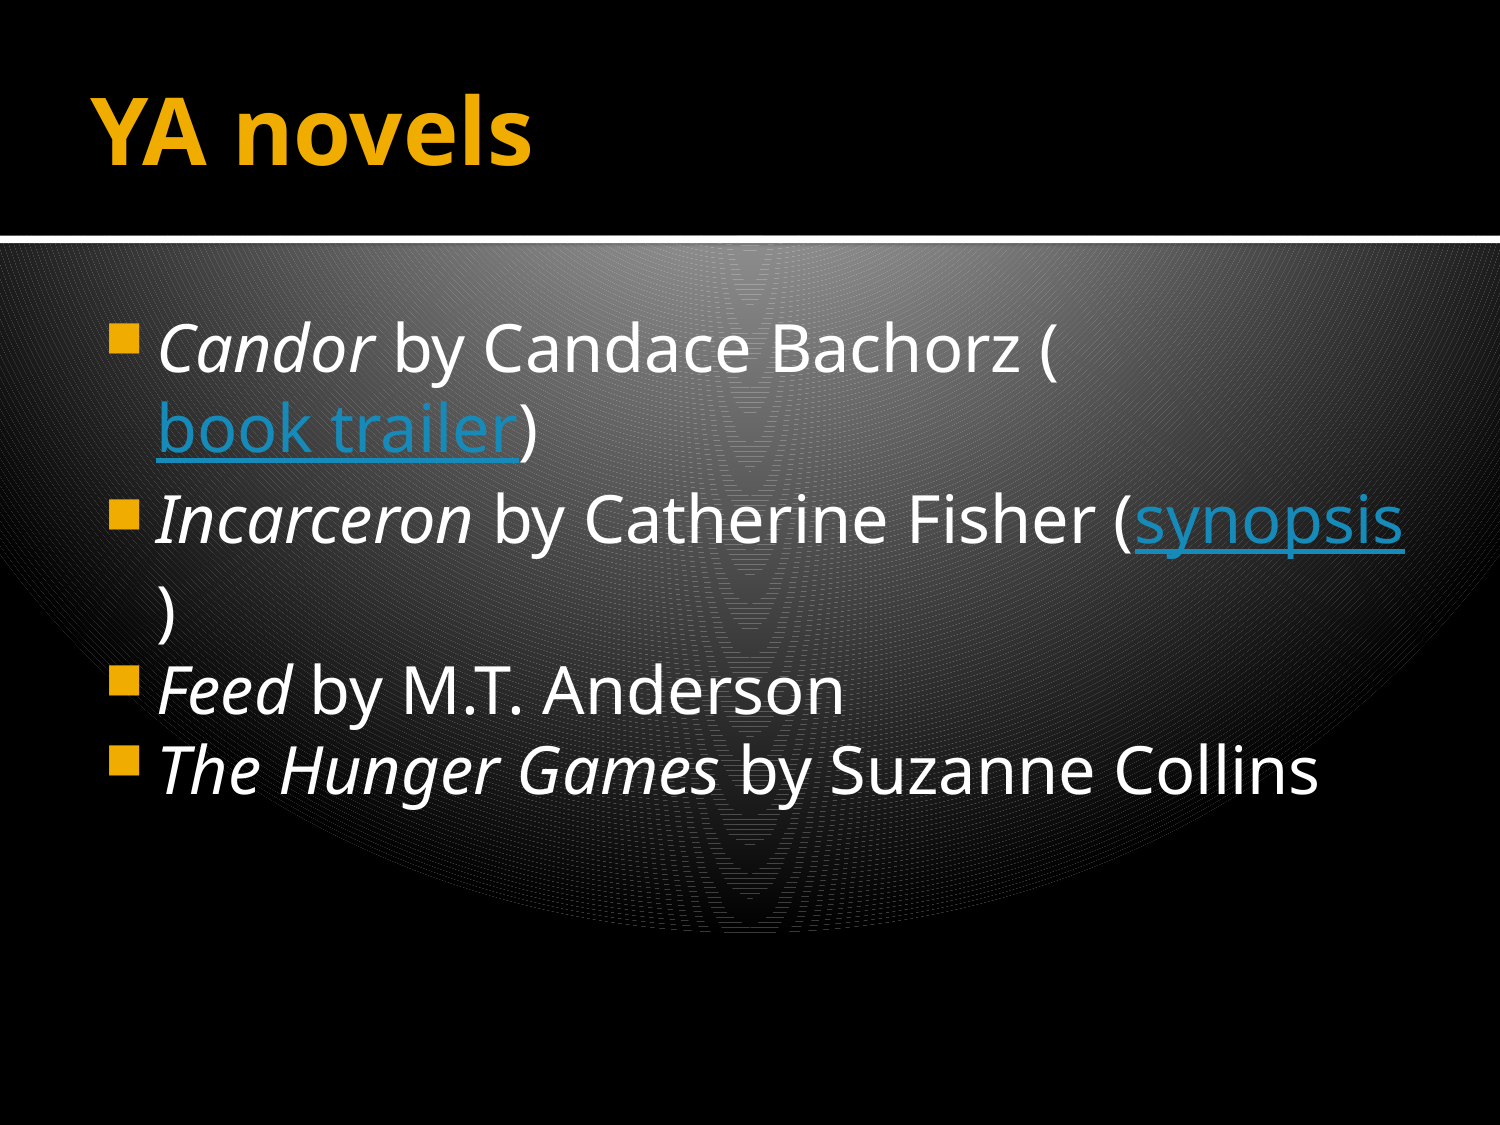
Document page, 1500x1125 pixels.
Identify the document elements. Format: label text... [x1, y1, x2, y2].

title YA novels [75, 25, 1425, 231]
list Candor by Candace Bachorz (book trailer) Incarceron by Catherine Fisher (synopsis) Feed by M.T. Anderson The Hunger Games by Suzanne Collins [75, 291, 1425, 1050]
